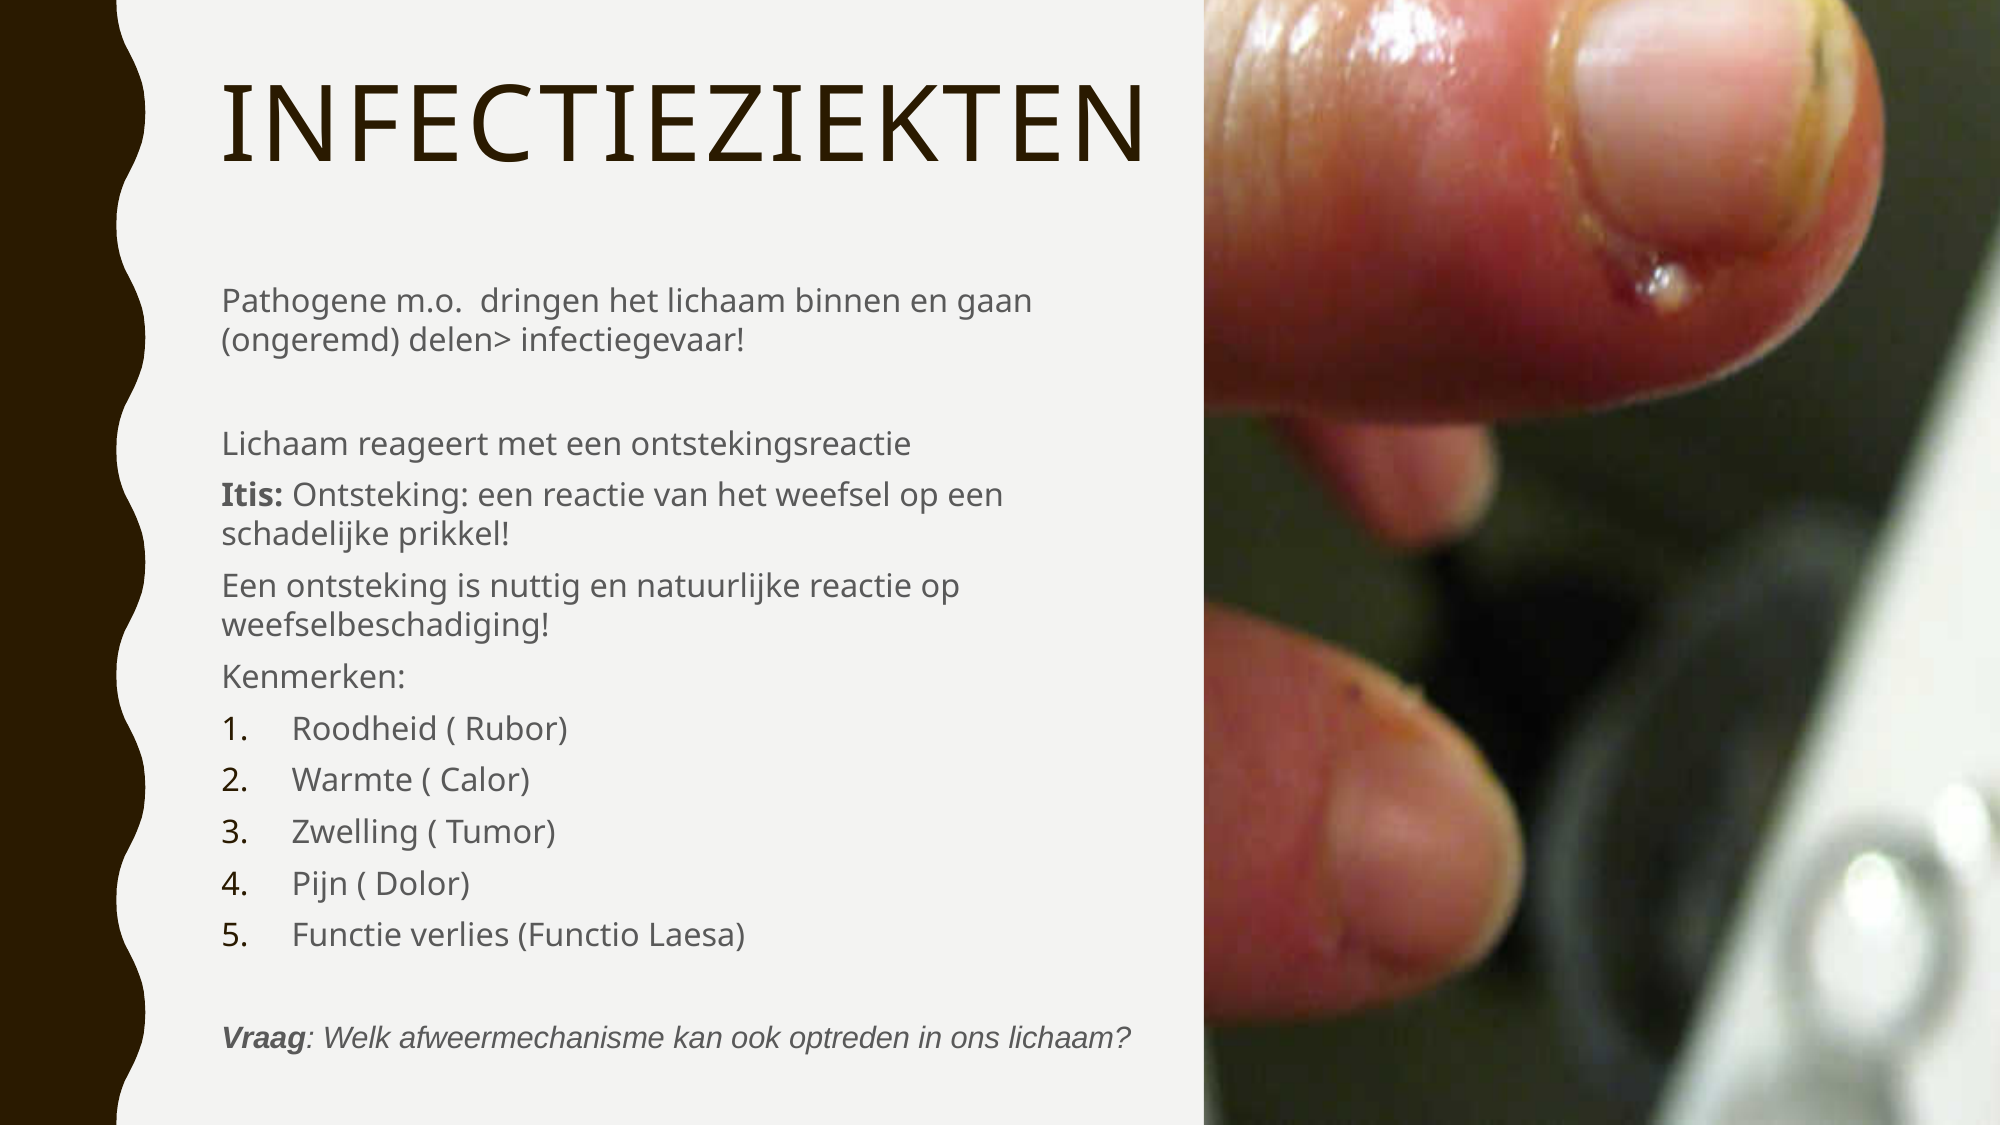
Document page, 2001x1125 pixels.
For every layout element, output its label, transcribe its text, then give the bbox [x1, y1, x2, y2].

title Infectieziekten [205, 62, 1203, 308]
picture [1203, 0, 2000, 1125]
list Pathogene m.o. dringen het lichaam binnen en gaan (ongeremd) delen> infectiegevaar! Lichaam reageert met een ontstekingsreactie Itis: Ontsteking: een reactie van het weefsel op een schadelijke prikkel! Een ontsteking is nuttig en natuurlijke reactie op weefselbeschadiging! Kenmerken: Roodheid ( Rubor) Warmte ( Calor) Zwelling ( Tumor) Pijn ( Dolor) Functie verlies (Functio Laesa) Vraag: Welk afweermechanisme kan ook optreden in ons lichaam? [206, 272, 1150, 1089]
